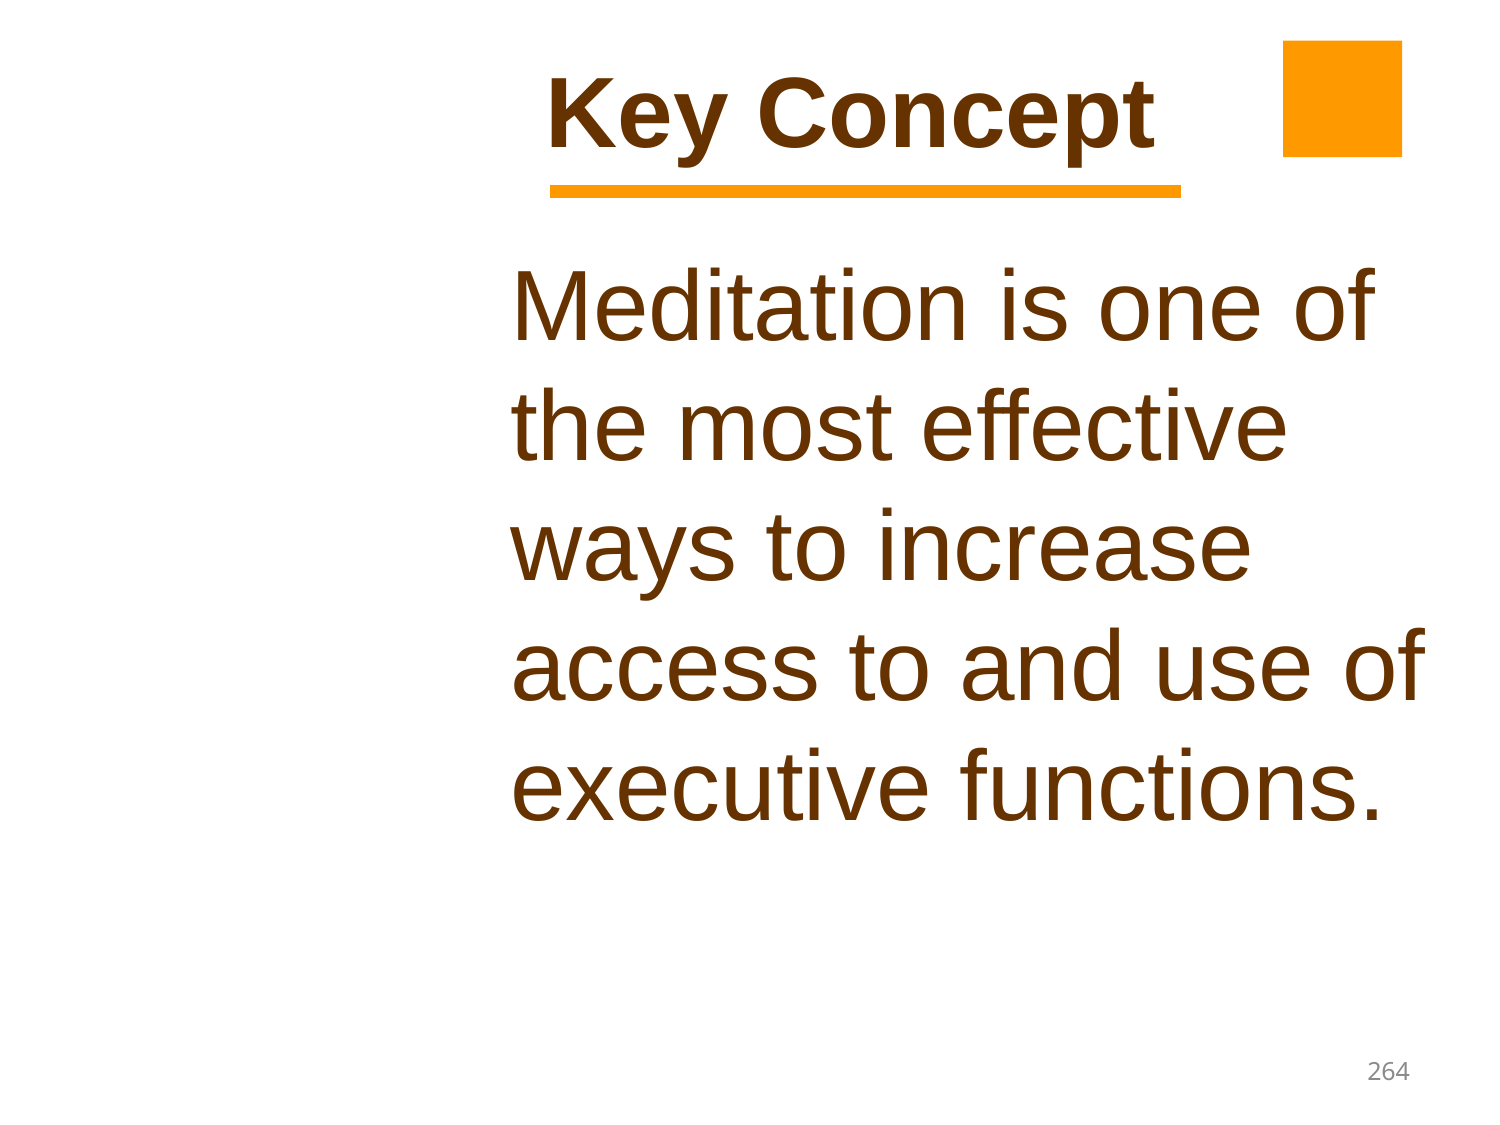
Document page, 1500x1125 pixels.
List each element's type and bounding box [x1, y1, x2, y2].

text_box [530, 40, 1171, 175]
slide_number [1074, 1042, 1425, 1103]
text_box [495, 233, 1448, 848]
text_box [1281, 38, 1404, 159]
